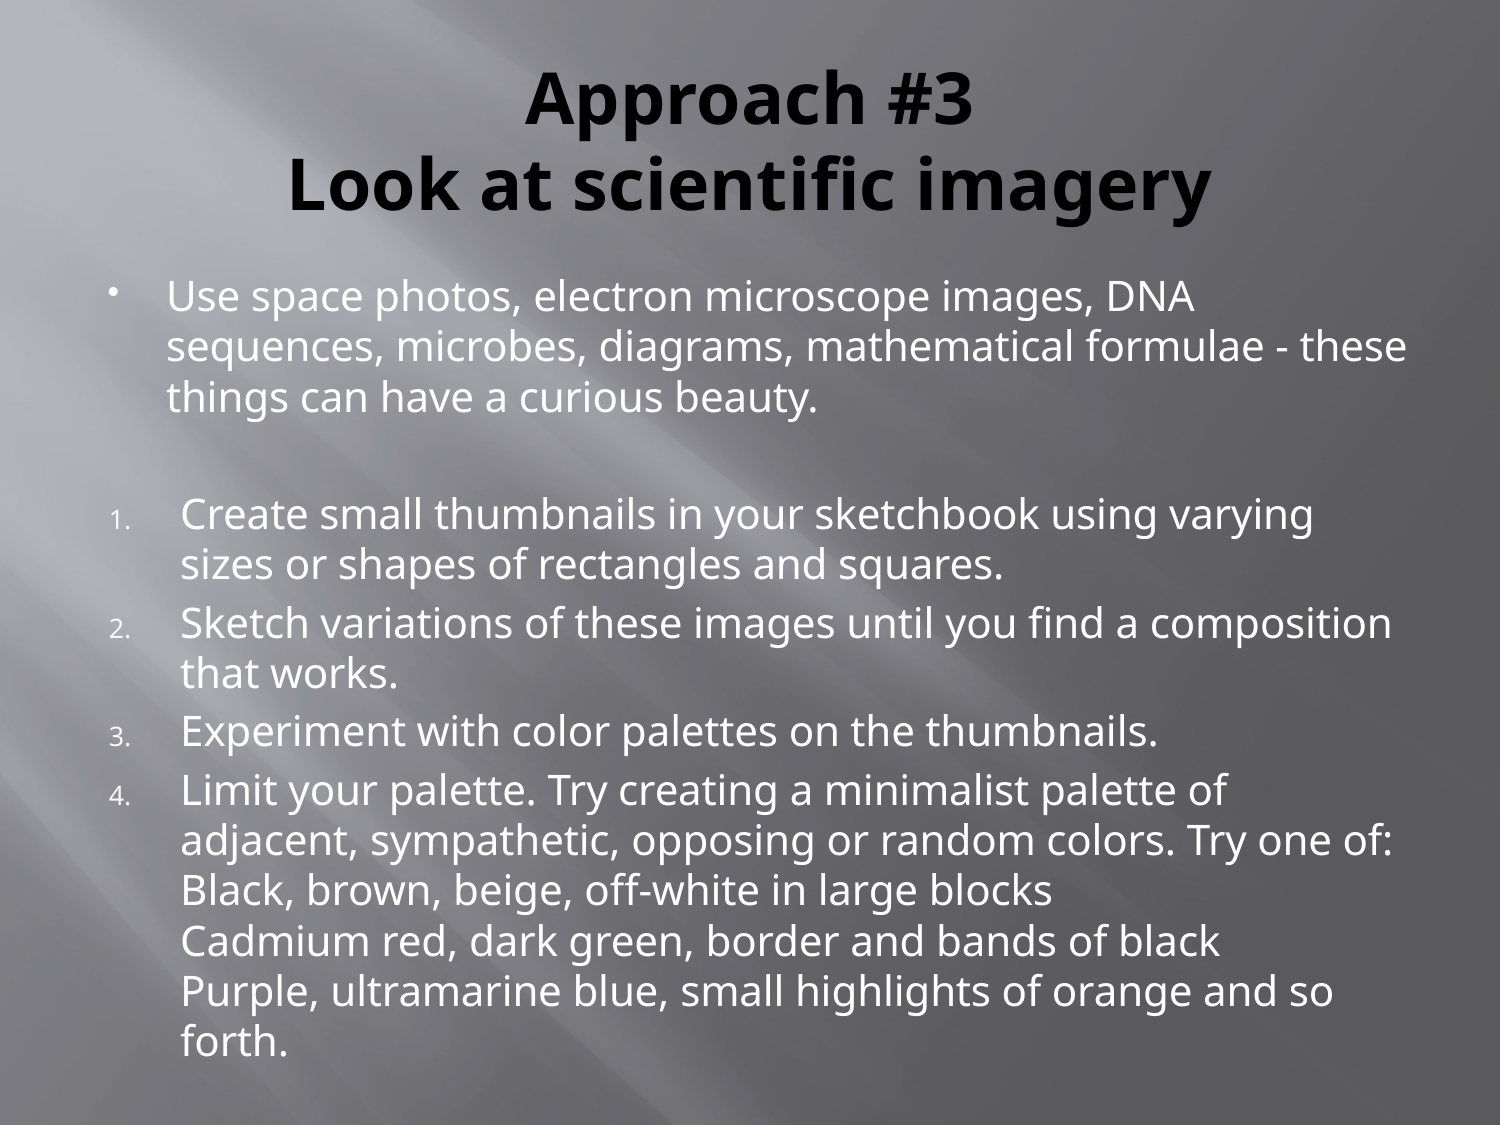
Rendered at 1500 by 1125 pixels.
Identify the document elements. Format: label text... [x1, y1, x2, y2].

title Approach #3 Look at scientific imagery [75, 45, 1425, 233]
list Use space photos, electron microscope images, DNA sequences, microbes, diagrams, mathematical formulae - these things can have a curious beauty. Create small thumbnails in your sketchbook using varying sizes or shapes of rectangles and squares. Sketch variations of these images until you find a composition that works. Experiment with color palettes on the thumbnails. Limit your palette. Try creating a minimalist palette of adjacent, sympathetic, opposing or random colors. Try one of: Black, brown, beige, off-white in large blocks Cadmium red, dark green, border and bands of black Purple, ultramarine blue, small highlights of orange and so forth. [75, 262, 1425, 1125]
